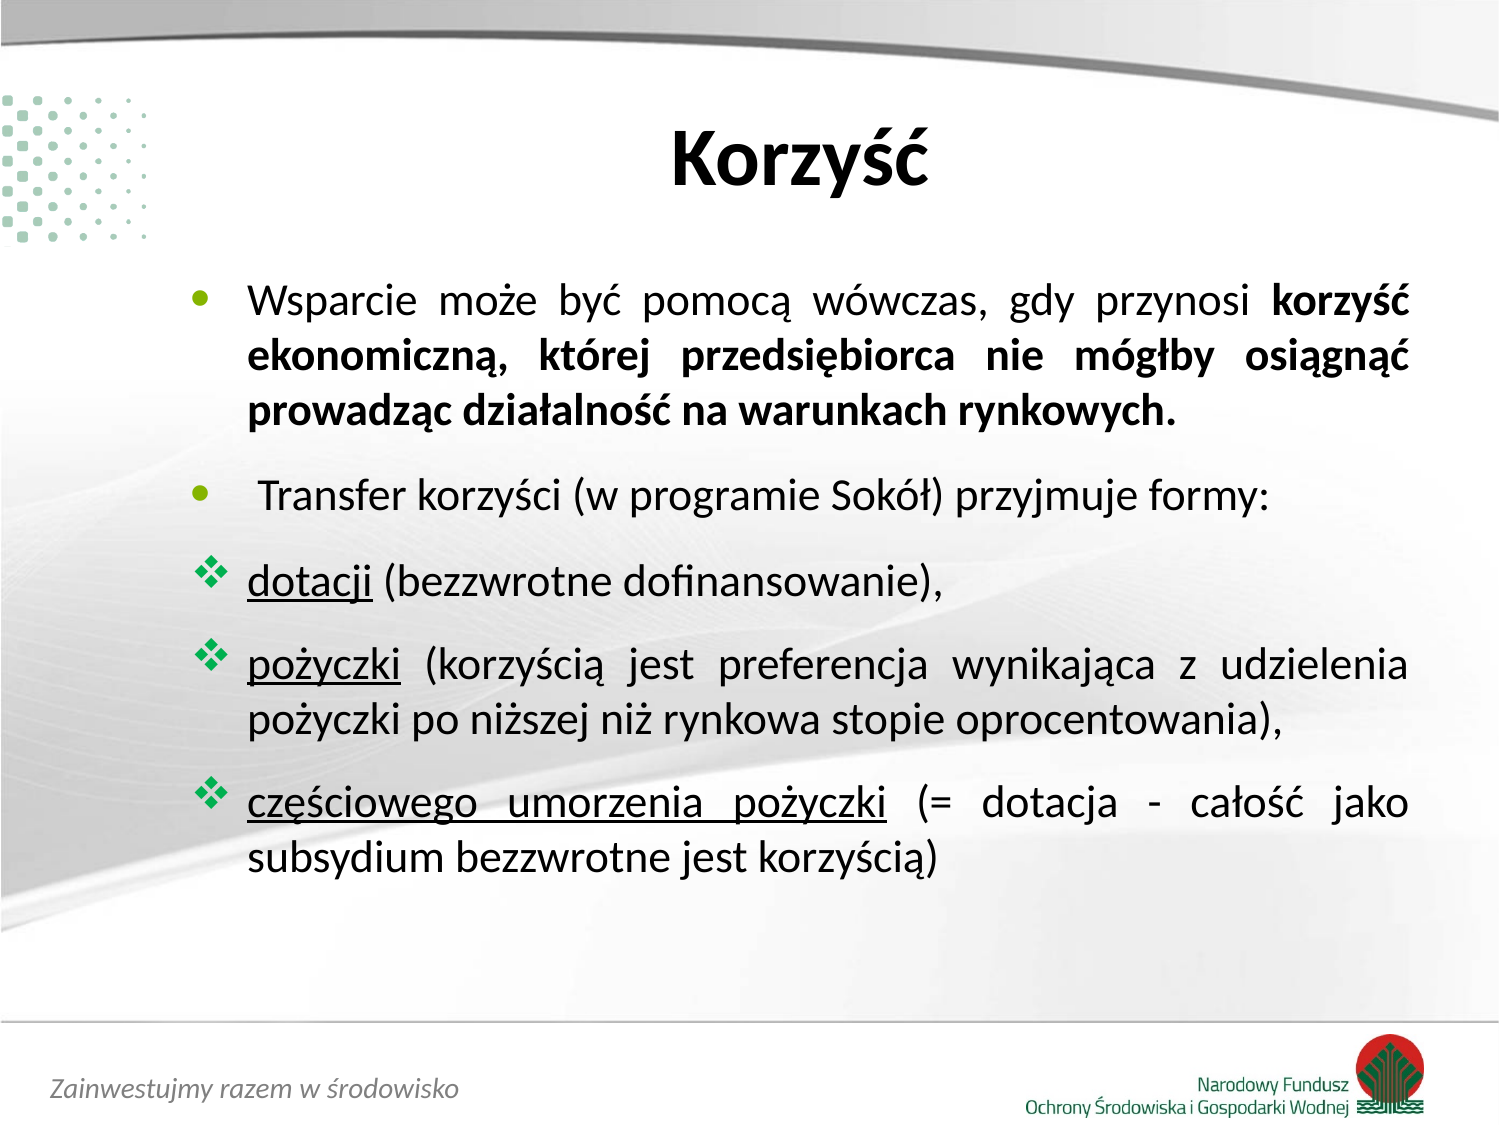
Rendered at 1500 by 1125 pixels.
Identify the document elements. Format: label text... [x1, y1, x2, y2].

picture [0, 0, 1499, 1023]
title Korzyść [175, 58, 1425, 247]
list Wsparcie może być pomocą wówczas, gdy przynosi korzyść ekonomiczną, której przedsiębiorca nie mógłby osiągnąć prowadząc działalność na warunkach rynkowych. Transfer korzyści (w programie Sokół) przyjmuje formy: dotacji (bezzwrotne dofinansowanie), pożyczki (korzyścią jest preferencja wynikająca z udzielenia pożyczki po niższej niż rynkowa stopie oprocentowania), częściowego umorzenia pożyczki (= dotacja - całość jako subsydium bezzwrotne jest korzyścią) [175, 262, 1425, 1005]
picture [1026, 1034, 1424, 1118]
